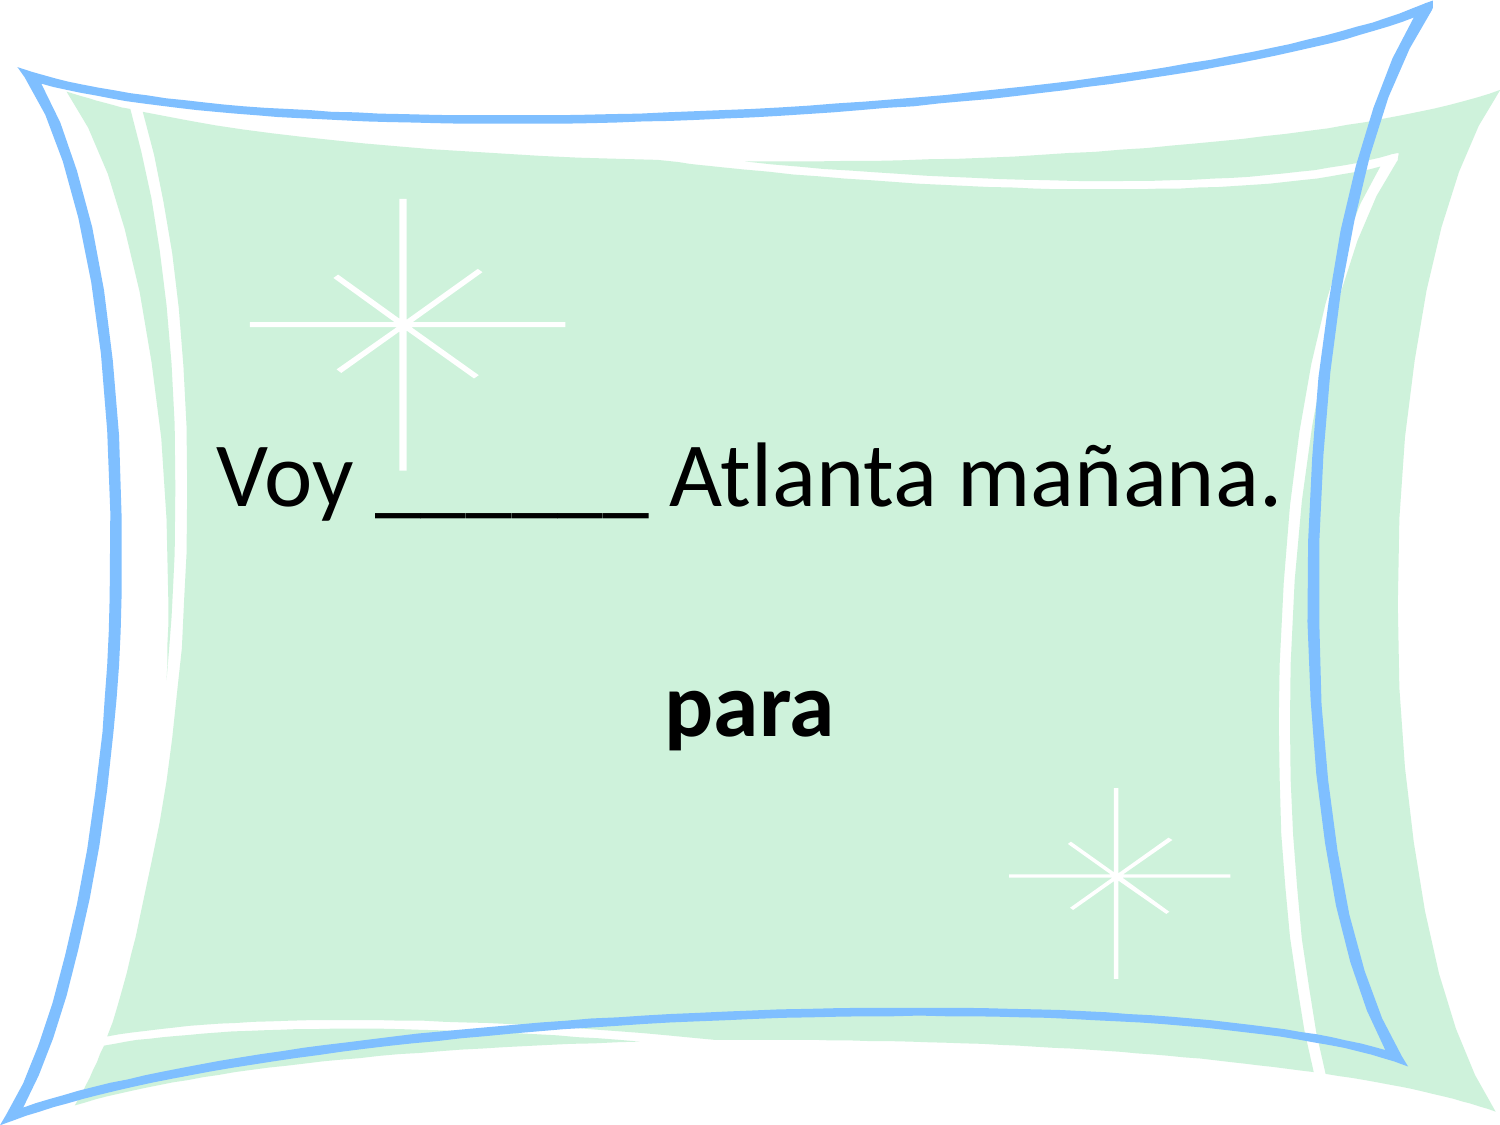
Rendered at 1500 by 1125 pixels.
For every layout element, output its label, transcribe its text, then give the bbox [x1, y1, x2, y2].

title Voy ______ Atlanta mañana. [112, 349, 1388, 591]
subtitle para [225, 637, 1275, 925]
